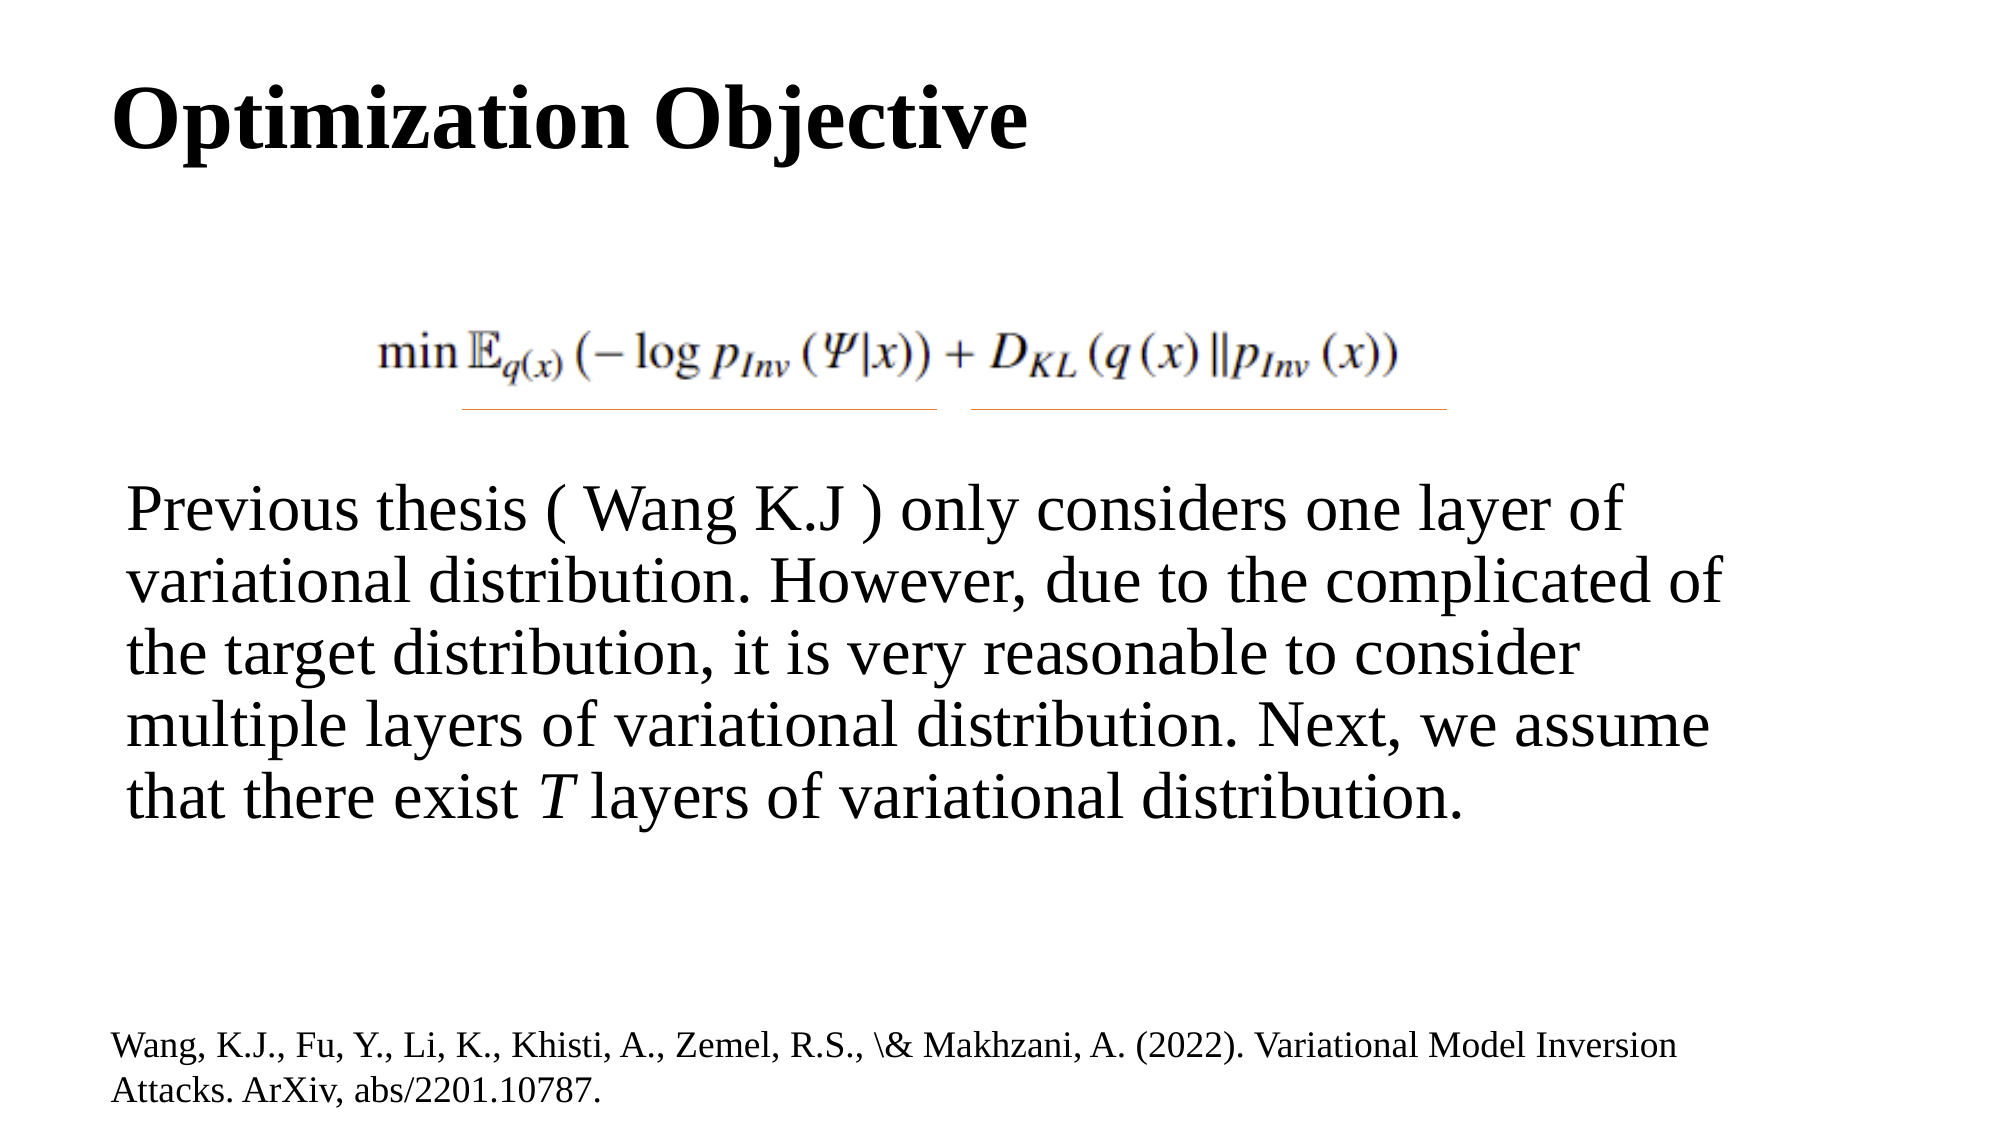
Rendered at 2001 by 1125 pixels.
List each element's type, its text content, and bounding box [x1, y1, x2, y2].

picture [364, 299, 1434, 410]
text_box Previous thesis ( Wang K.J ) only considers one layer of variational distribution. However, due to the complicated of the target distribution, it is very reasonable to consider multiple layers of variational distribution. Next, we assume that there exist T layers of variational distribution. [111, 543, 1837, 762]
title Optimization Objective [95, 9, 1821, 228]
text_box Wang, K.J., Fu, Y., Li, K., Khisti, A., Zemel, R.S., \& Makhzani, A. (2022). Variational Model Inversion Attacks. ArXiv, abs/2201.10787. [95, 1012, 1821, 1118]
